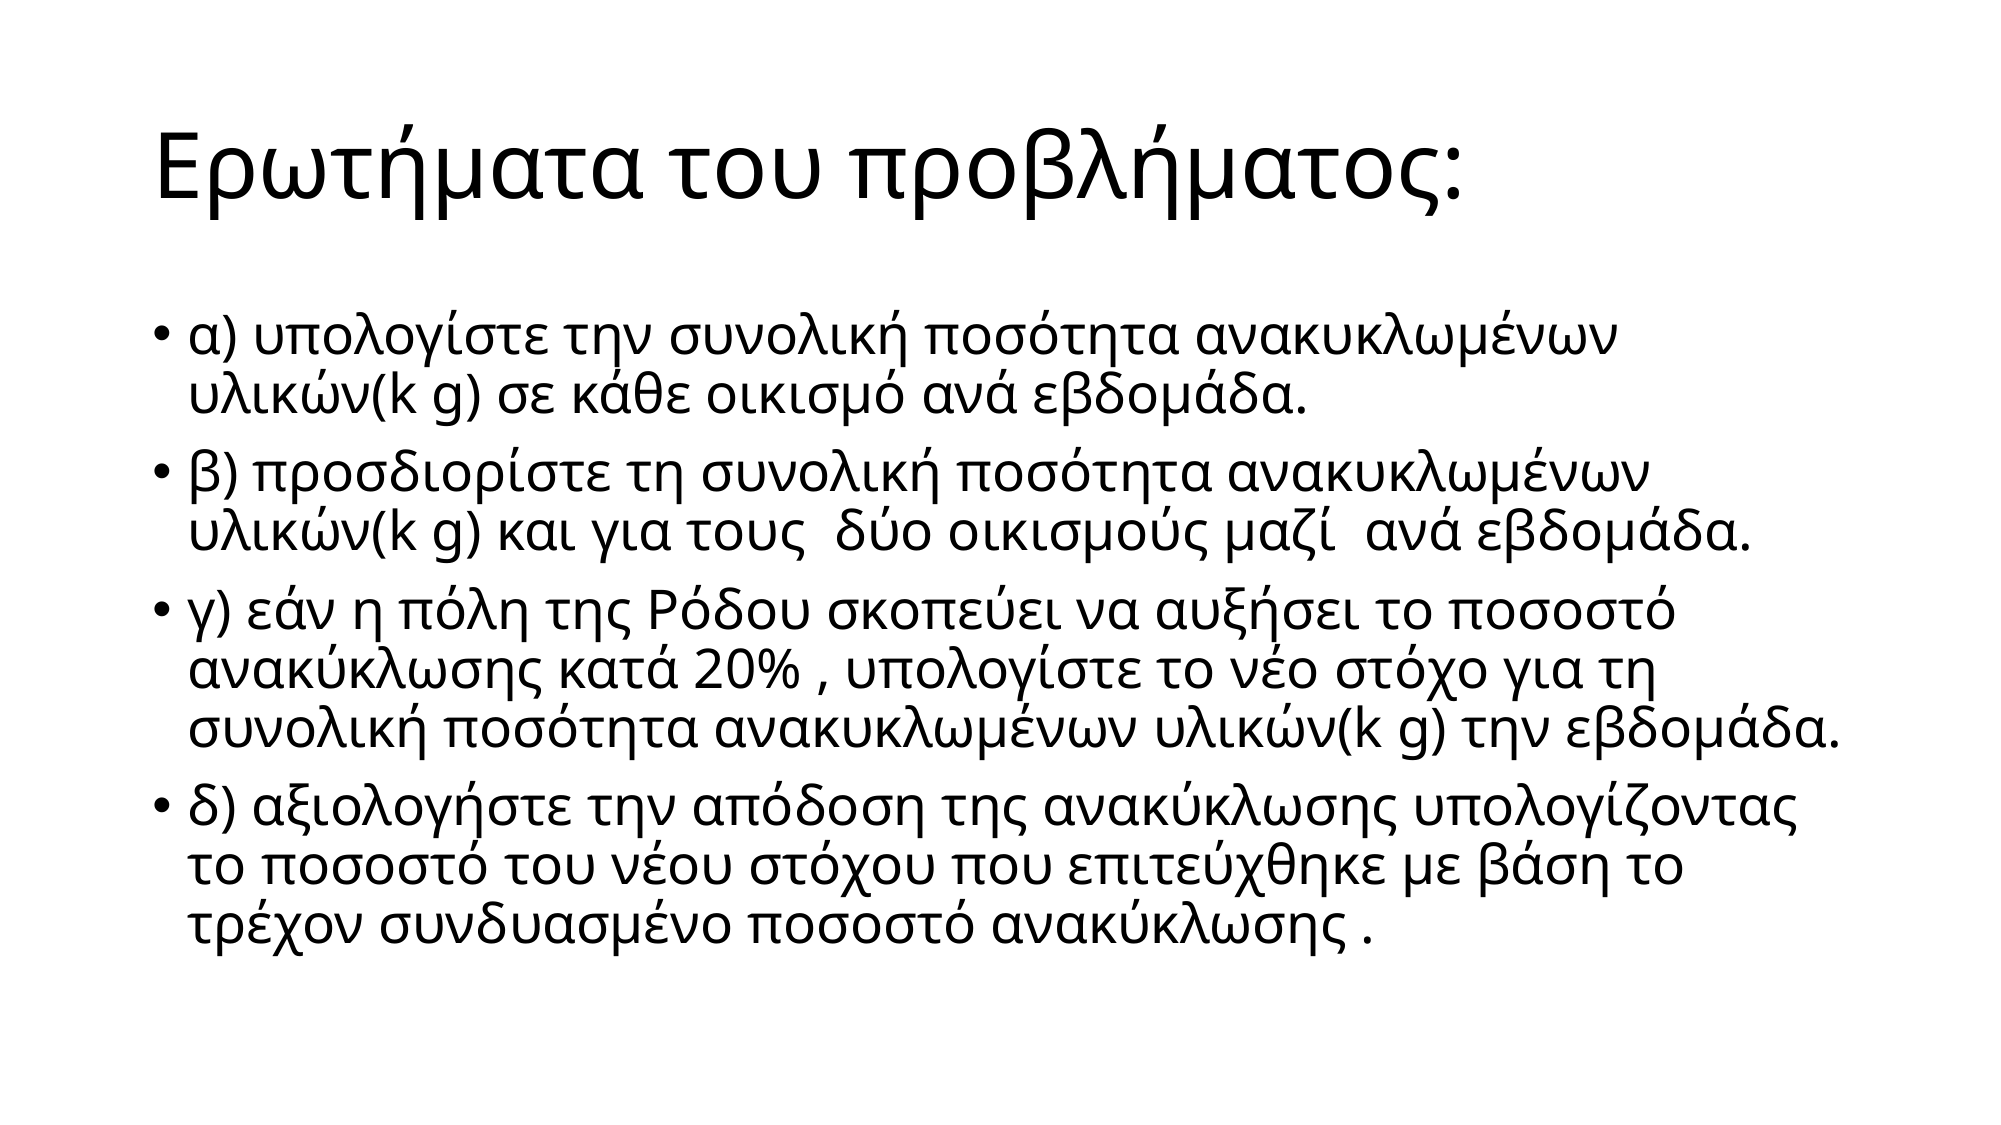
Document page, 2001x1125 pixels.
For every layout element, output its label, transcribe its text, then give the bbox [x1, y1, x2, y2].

list α) υπολογίστε την συνολική ποσότητα ανακυκλωμένων υλικών(k g) σε κάθε οικισμό ανά εβδομάδα. β) προσδιορίστε τη συνολική ποσότητα ανακυκλωμένων υλικών(k g) και για τους δύο οικισμούς μαζί ανά εβδομάδα. γ) εάν η πόλη της Ρόδου σκοπεύει να αυξήσει το ποσοστό ανακύκλωσης κατά 20% , υπολογίστε το νέο στόχο για τη συνολική ποσότητα ανακυκλωμένων υλικών(k g) την εβδομάδα. δ) αξιολογήστε την απόδοση της ανακύκλωσης υπολογίζοντας το ποσοστό του νέου στόχου που επιτεύχθηκε με βάση το τρέχον συνδυασμένο ποσοστό ανακύκλωσης . [137, 299, 1863, 1014]
title Ερωτήματα του προβλήματος: [137, 59, 1863, 278]
